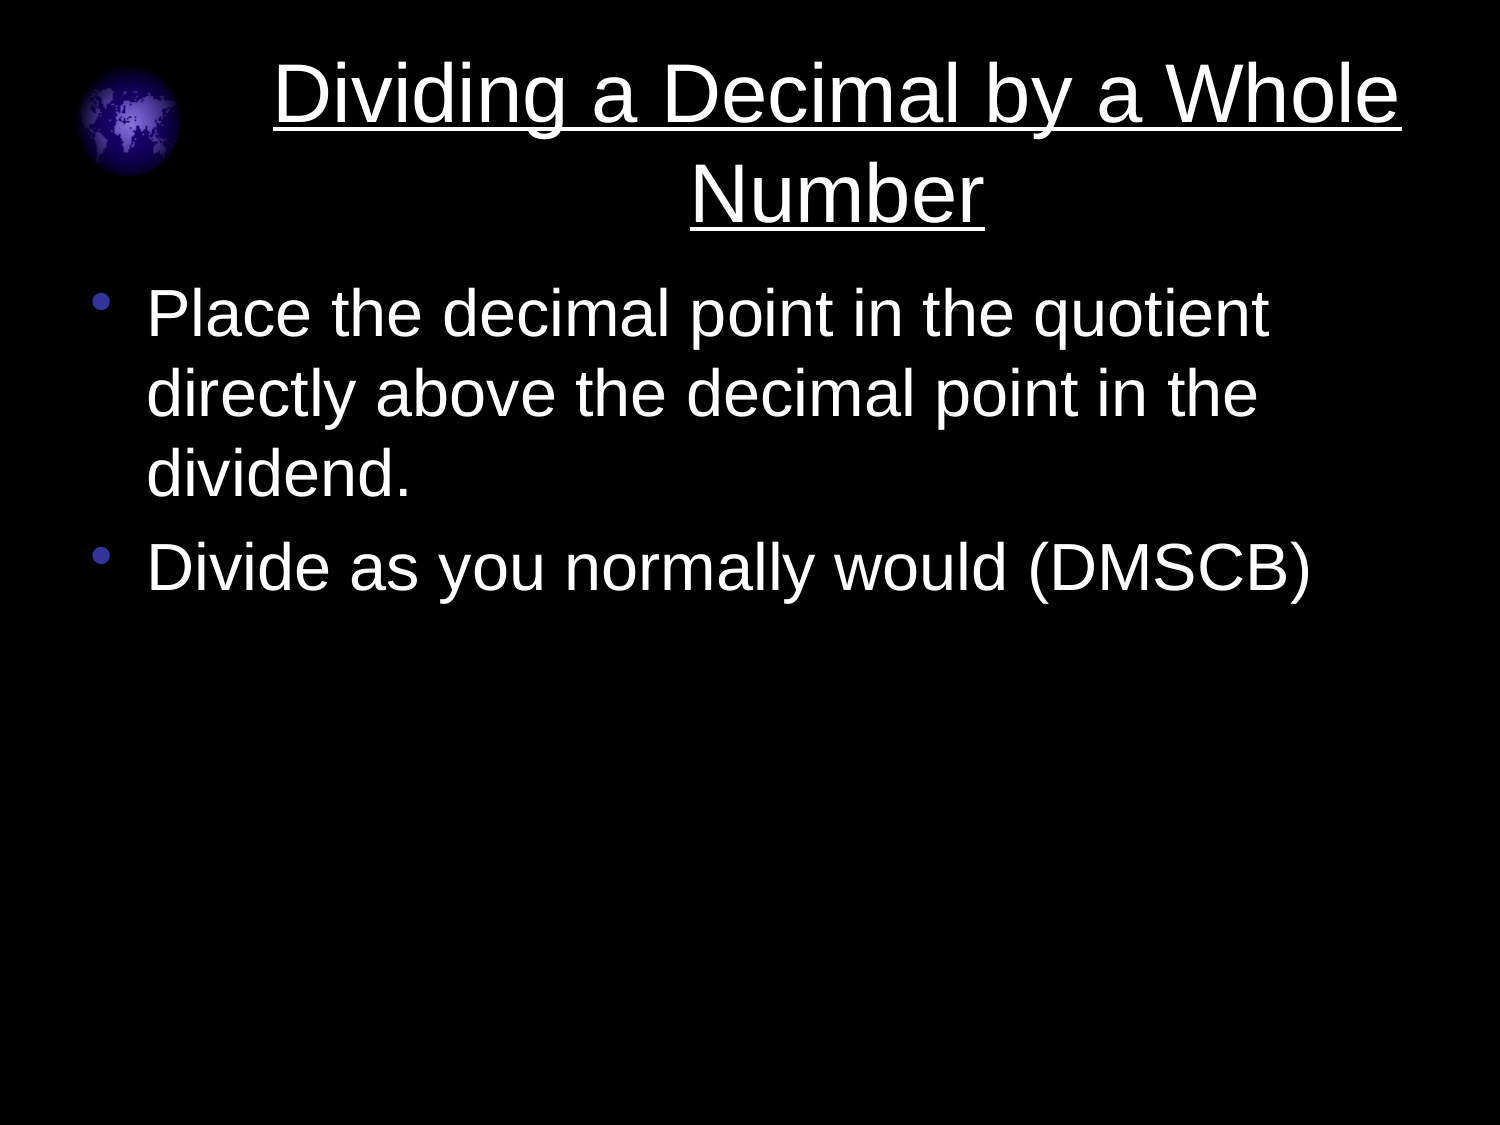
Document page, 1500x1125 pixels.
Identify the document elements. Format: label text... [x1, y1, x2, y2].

title Dividing a Decimal by a Whole Number [249, 44, 1426, 233]
list Place the decimal point in the quotient directly above the decimal point in the dividend. Divide as you normally would (DMSCB) [74, 262, 1426, 1006]
picture [0, 0, 251, 250]
